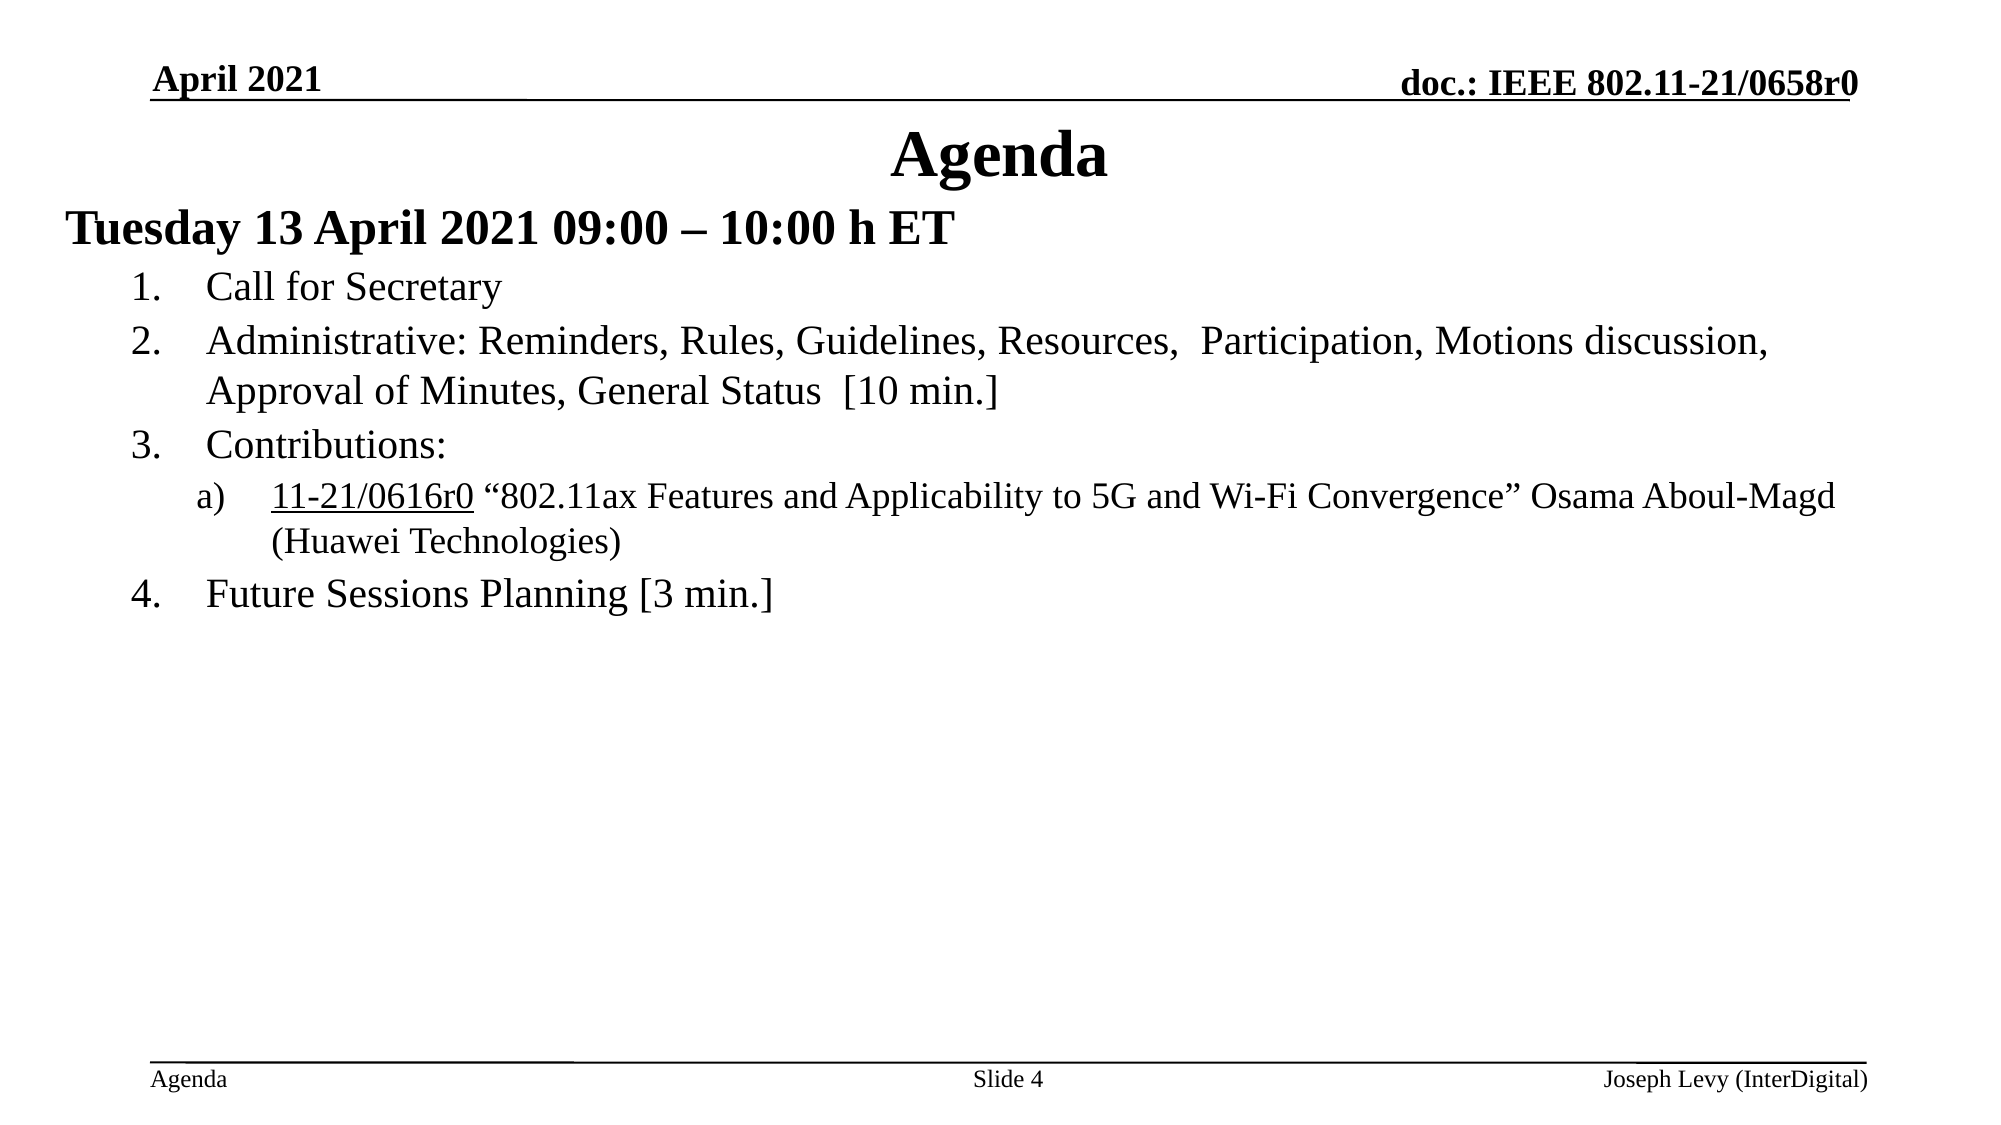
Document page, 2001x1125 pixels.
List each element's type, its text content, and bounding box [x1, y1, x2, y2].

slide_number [152, 54, 563, 100]
slide_number Slide 4 [950, 1061, 1067, 1123]
title Agenda [149, 112, 1850, 186]
list Tuesday 13 April 2021 09:00 – 10:00 h ET Call for Secretary Administrative: Reminders, Rules, Guidelines, Resources, Participation, Motions discussion, Approval of Minutes, General Status [10 min.] Contributions: 11-21/0616r0 “802.11ax Features and Applicability to 5G and Wi-Fi Convergence” Osama Aboul-Magd (Huawei Technologies) Future Sessions Planning [3 min.] [49, 186, 1920, 1063]
footer Joseph Levy (InterDigital) [1171, 1061, 1869, 1093]
